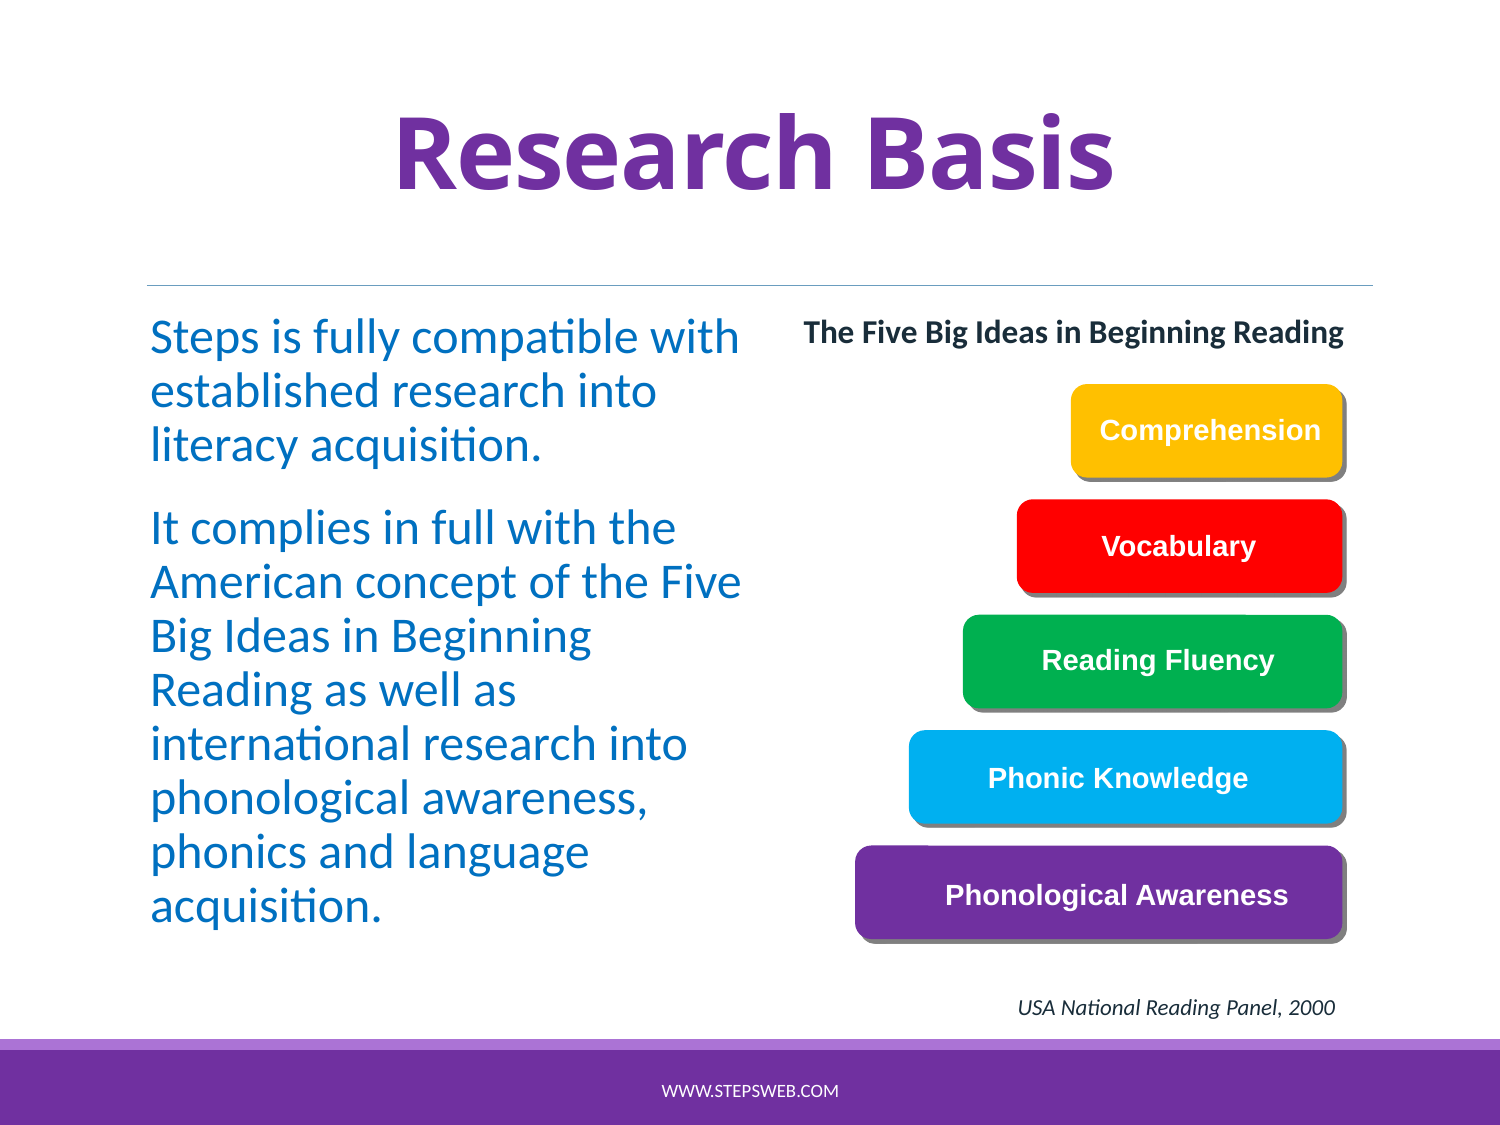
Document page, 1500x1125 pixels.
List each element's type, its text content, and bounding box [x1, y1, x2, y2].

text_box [769, 302, 1361, 1036]
title Research Basis [135, 40, 1373, 219]
text_box [76, 219, 1427, 1035]
footer www.stepsweb.com [453, 1059, 1047, 1120]
